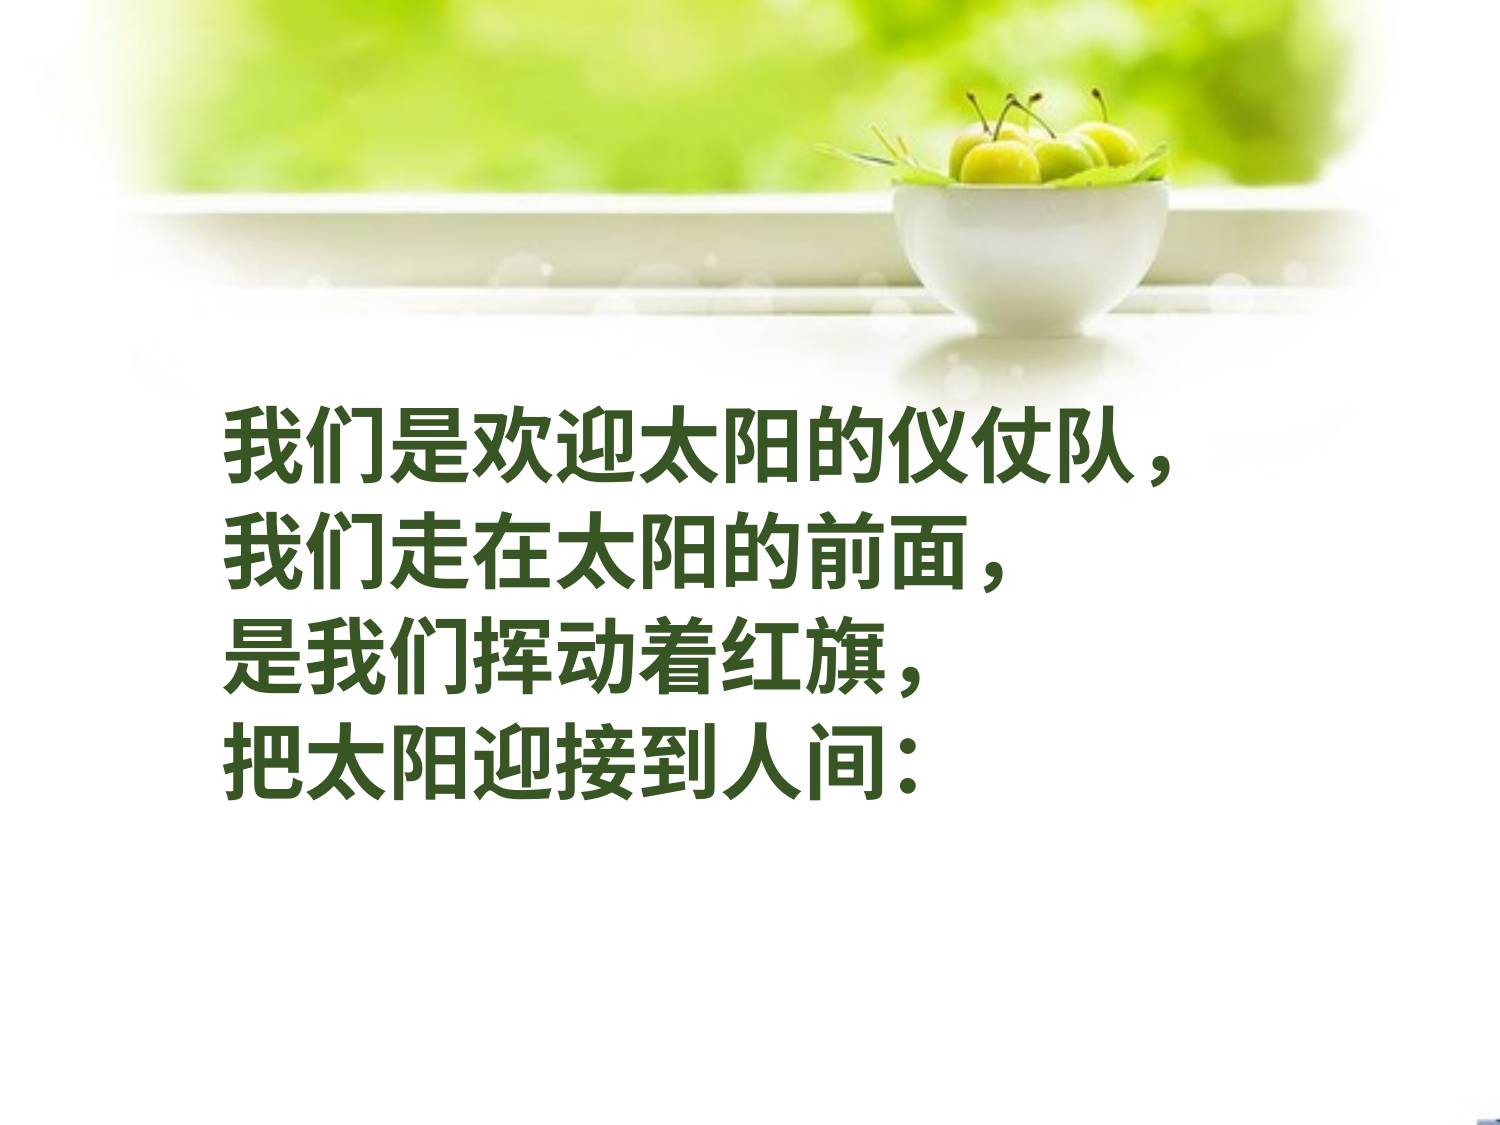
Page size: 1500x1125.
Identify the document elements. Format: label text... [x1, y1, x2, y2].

picture [0, 0, 1500, 1125]
list 我们是欢迎太阳的仪仗队， 我们走在太阳的前面， 是我们挥动着红旗， 把太阳迎接到人间： [206, 397, 1500, 1125]
